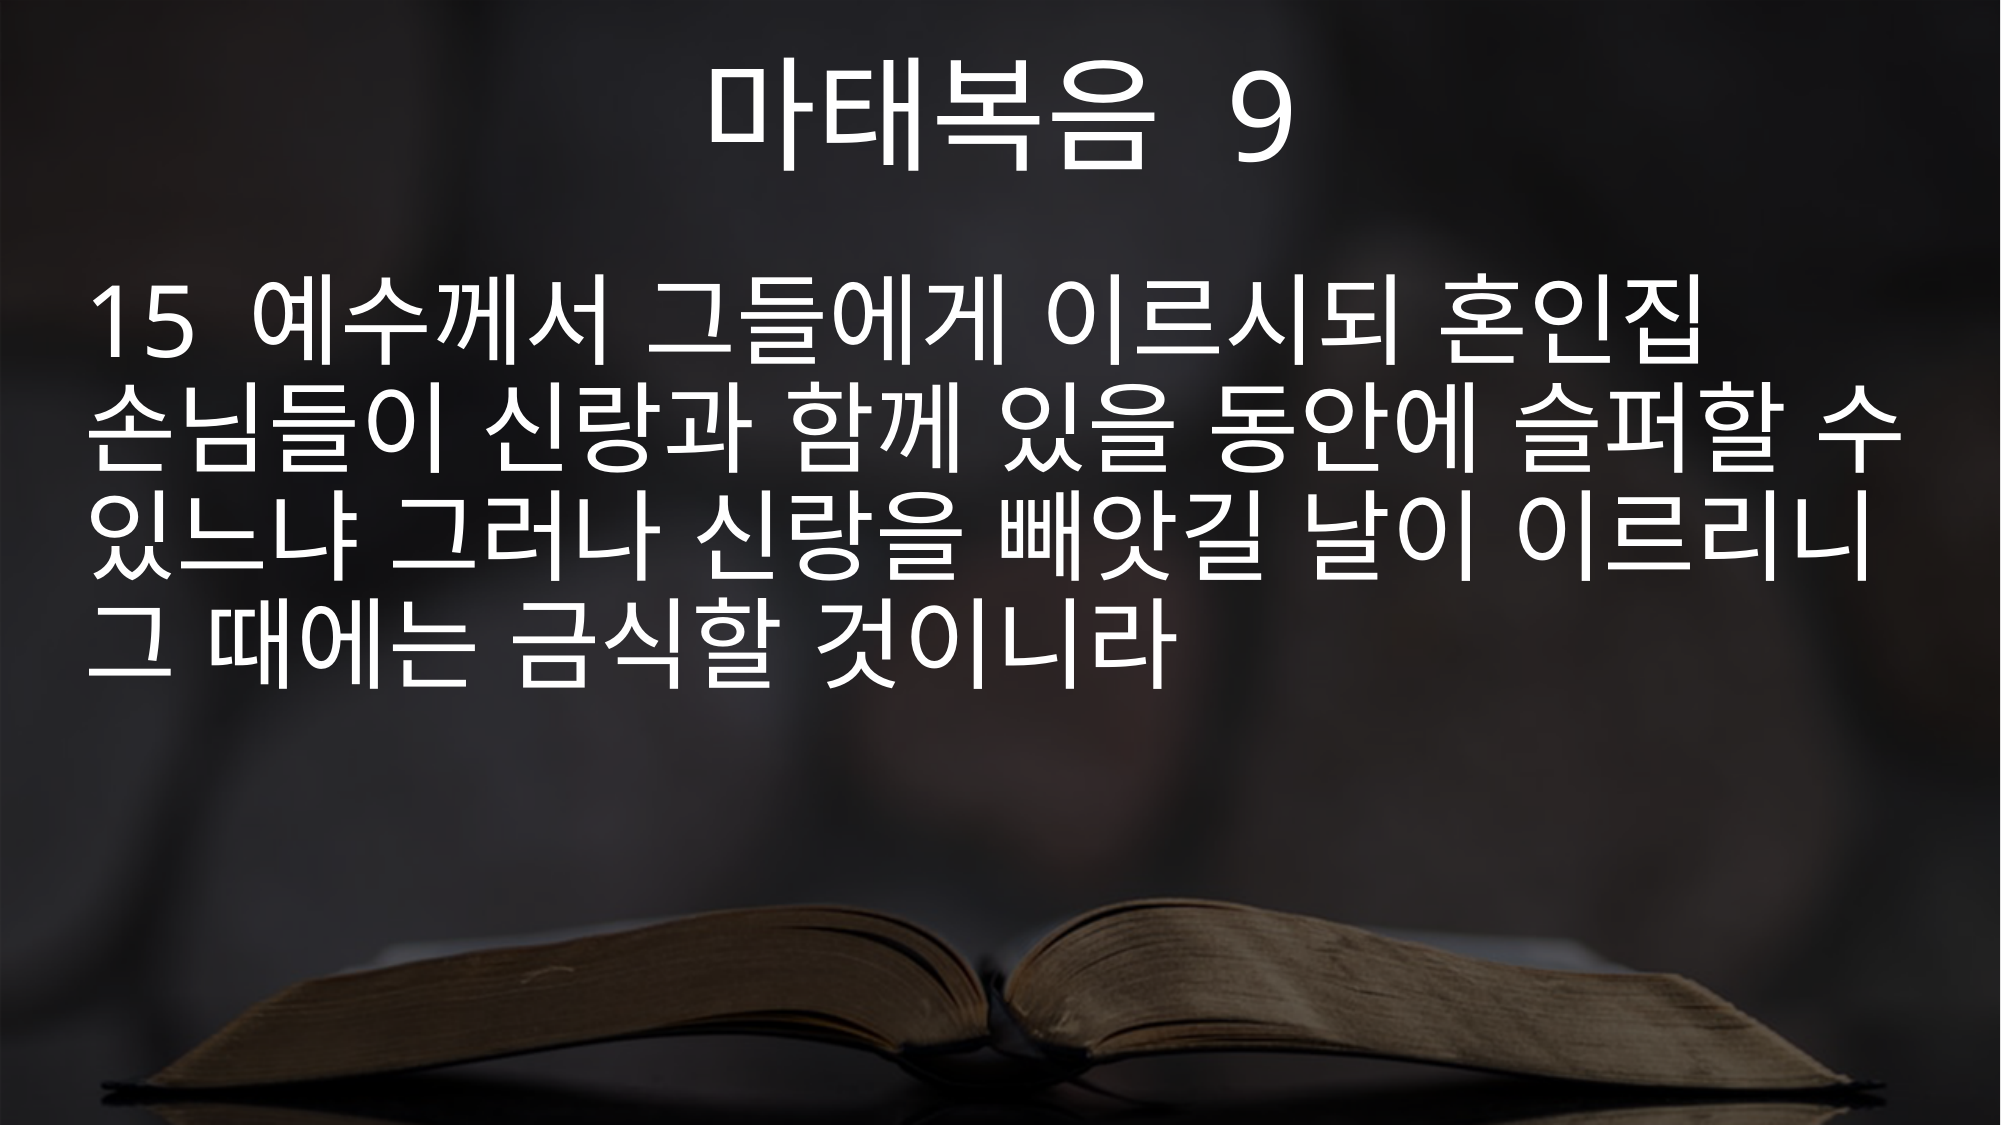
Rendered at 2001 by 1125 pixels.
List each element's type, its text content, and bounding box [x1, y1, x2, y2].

list 15 예수께서 그들에게 이르시되 혼인집 손님들이 신랑과 함께 있을 동안에 슬퍼할 수 있느냐 그러나 신랑을 빼앗길 날이 이르리니 그 때에는 금식할 것이니라 [69, 263, 1953, 423]
footer 마태복음 9 [0, 32, 2000, 192]
picture [0, 0, 2001, 1125]
